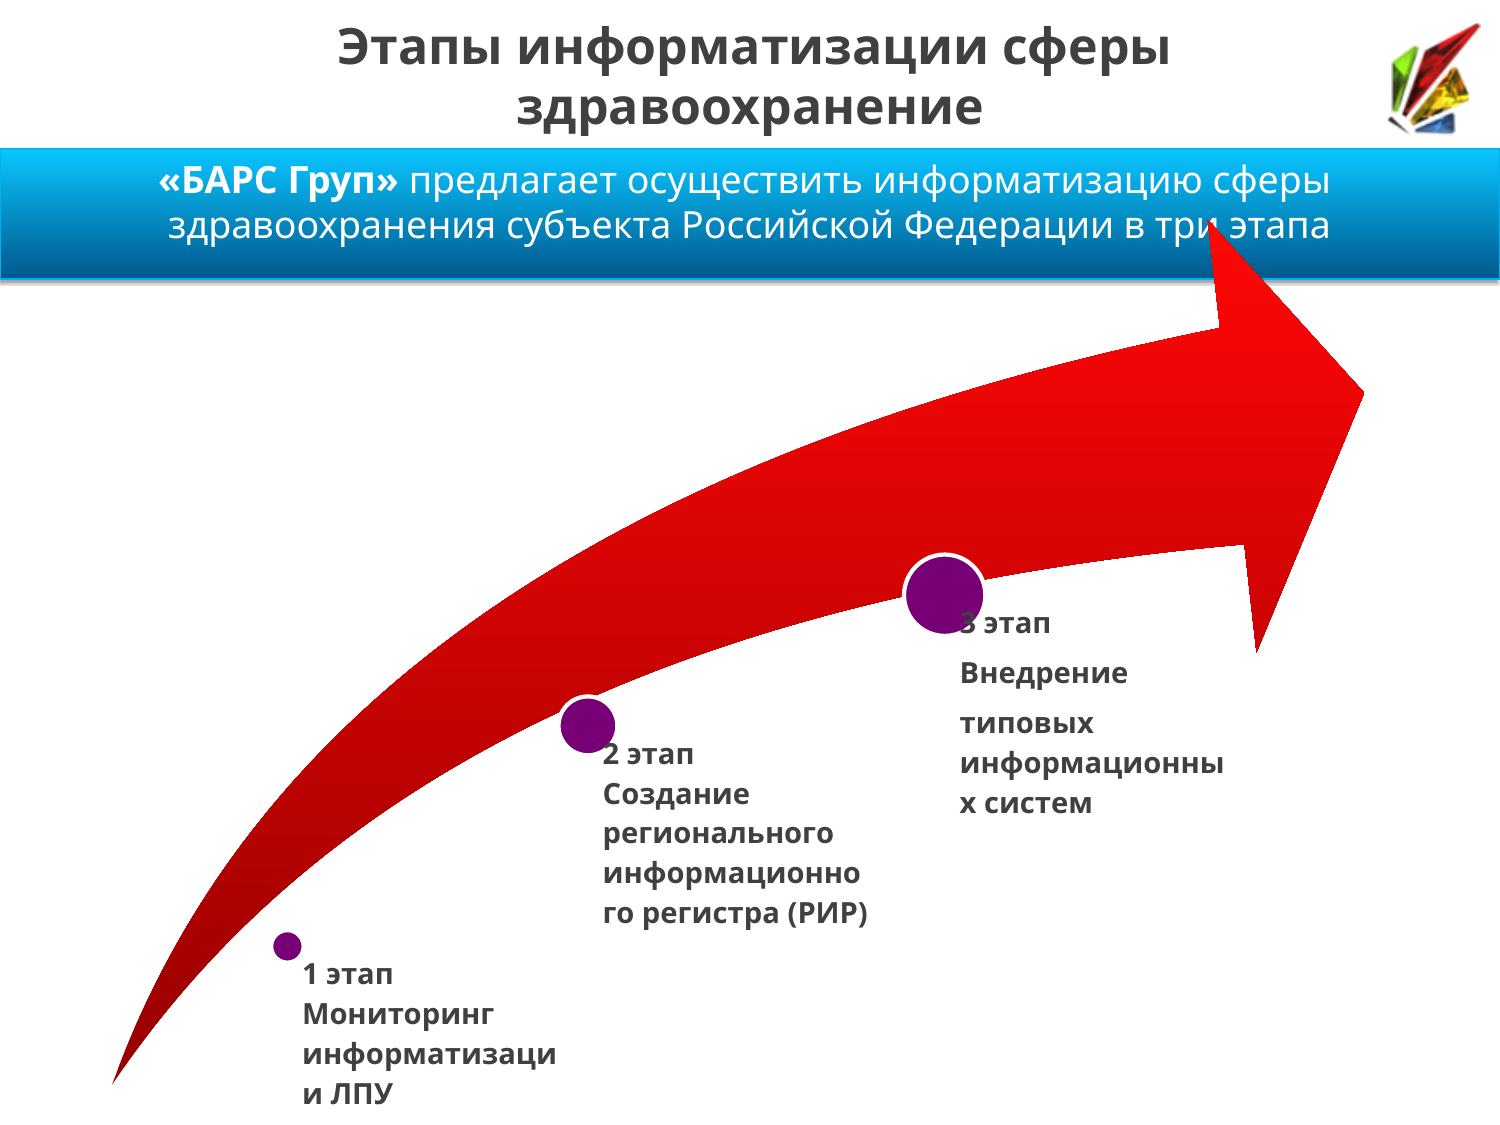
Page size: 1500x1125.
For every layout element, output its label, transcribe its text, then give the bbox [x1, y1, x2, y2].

text_box «Этапы информатизации сферы здравоохранение [0, 7, 1500, 142]
text_box «БАРС Груп» предлагает осуществить информатизацию сферы здравоохранения субъекта Российской Федерации в три этапа [0, 148, 1500, 279]
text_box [111, 219, 1365, 1085]
picture [1387, 23, 1481, 137]
